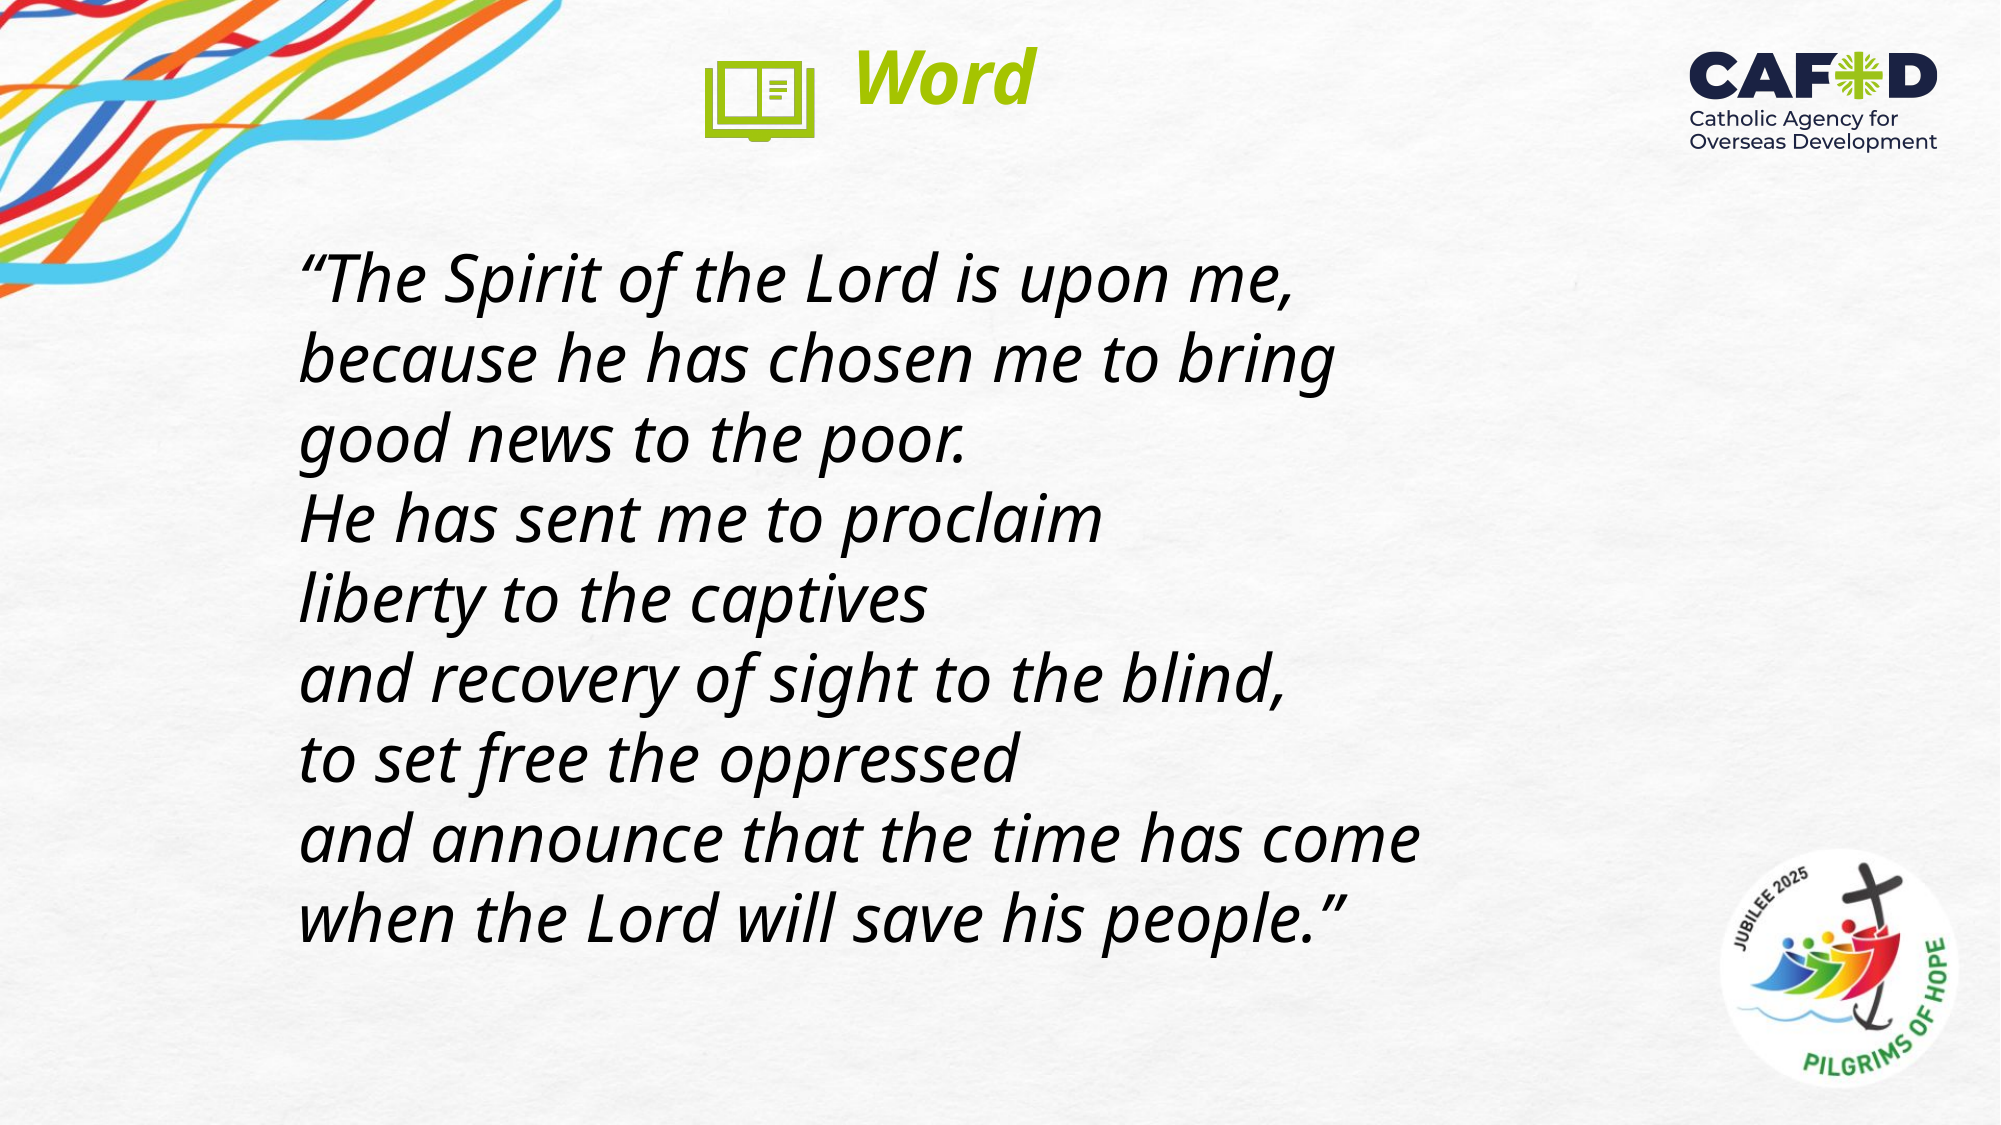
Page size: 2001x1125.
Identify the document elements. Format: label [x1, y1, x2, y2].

list [0, 0, 2000, 1125]
picture [700, 41, 819, 161]
picture [1650, 34, 1977, 170]
